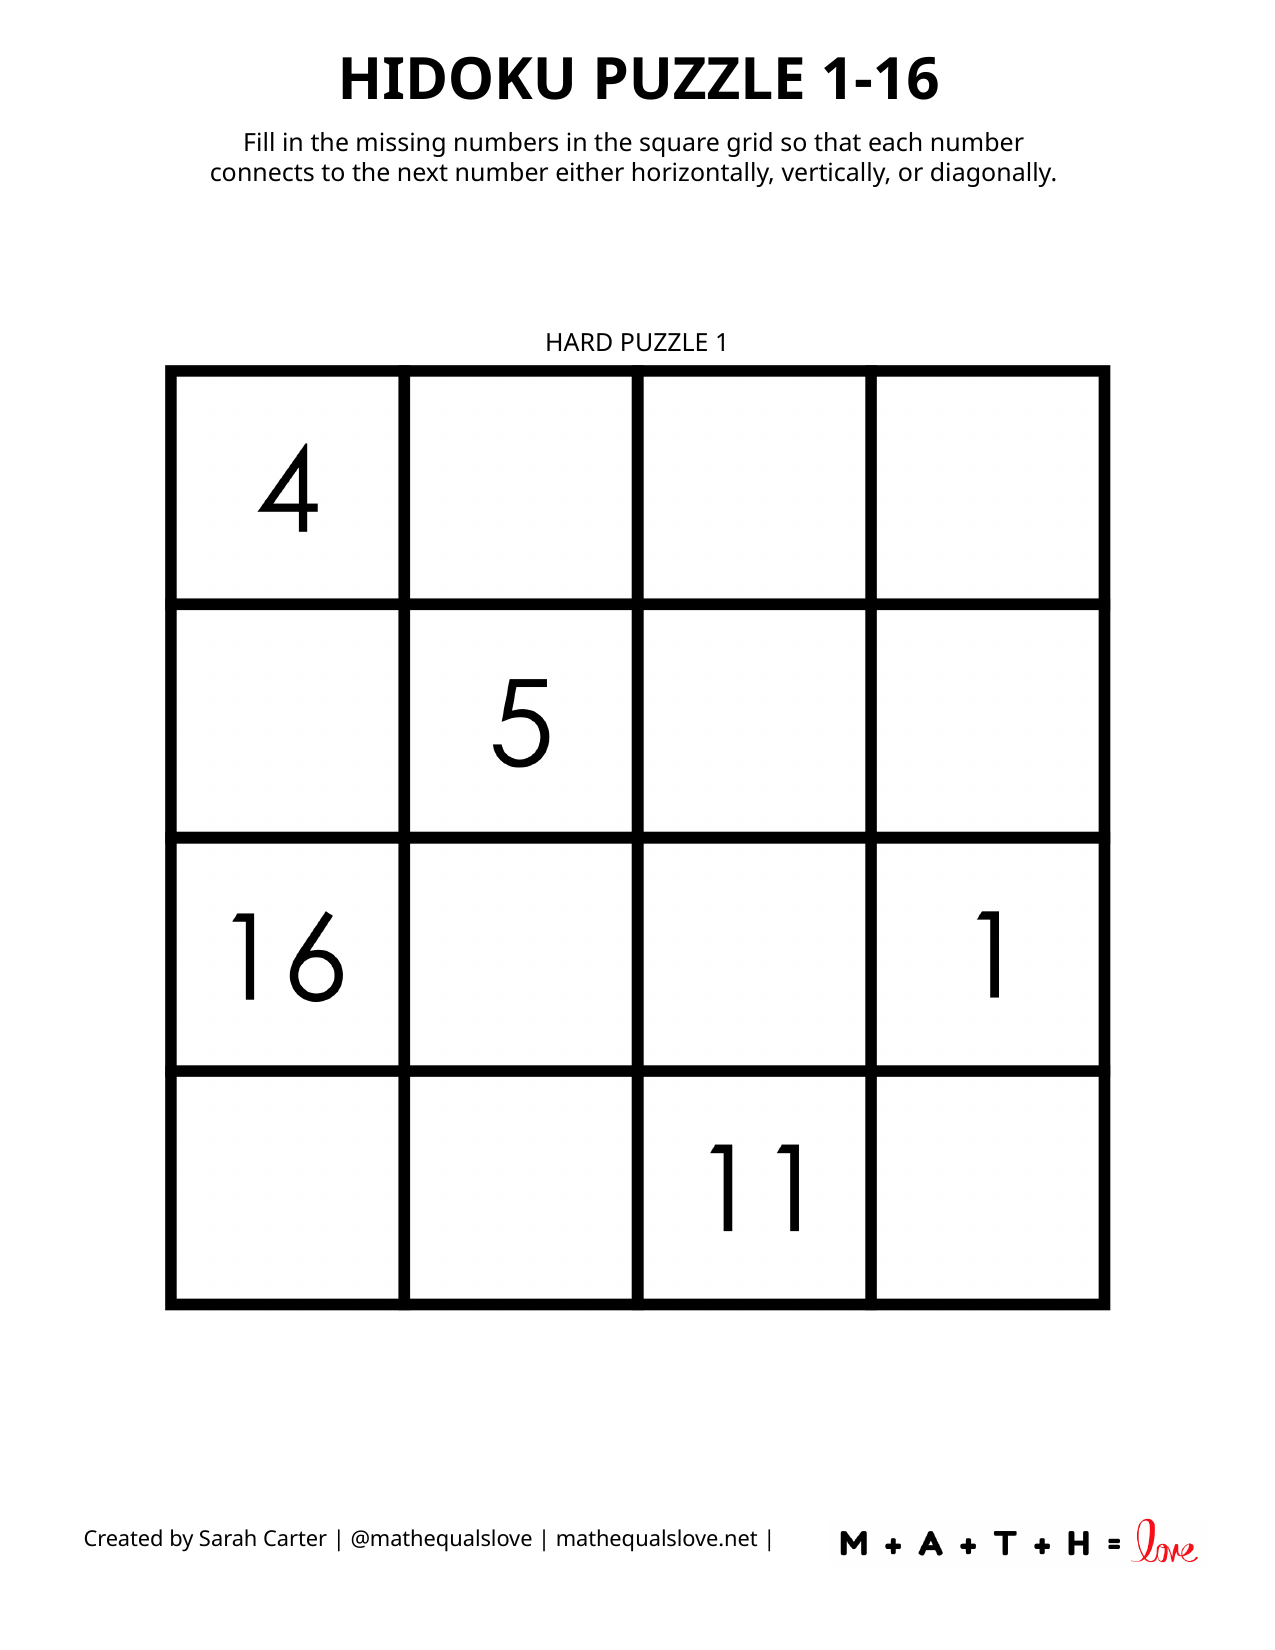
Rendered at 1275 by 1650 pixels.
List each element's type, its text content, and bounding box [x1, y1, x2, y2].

text_box HIDOKU PUZZLE 1-16 [66, 33, 1211, 118]
picture [826, 1515, 1207, 1567]
text_box Created by Sarah Carter | @mathequalslove | mathequalslove.net | [68, 1516, 826, 1558]
text_box HARD PUZZLE 1 [159, 326, 1116, 358]
text_box Fill in the missing numbers in the square grid so that each number connects to the next number either horizontally, vertically, or diagonally. [0, 118, 1275, 194]
picture [158, 358, 1117, 1317]
